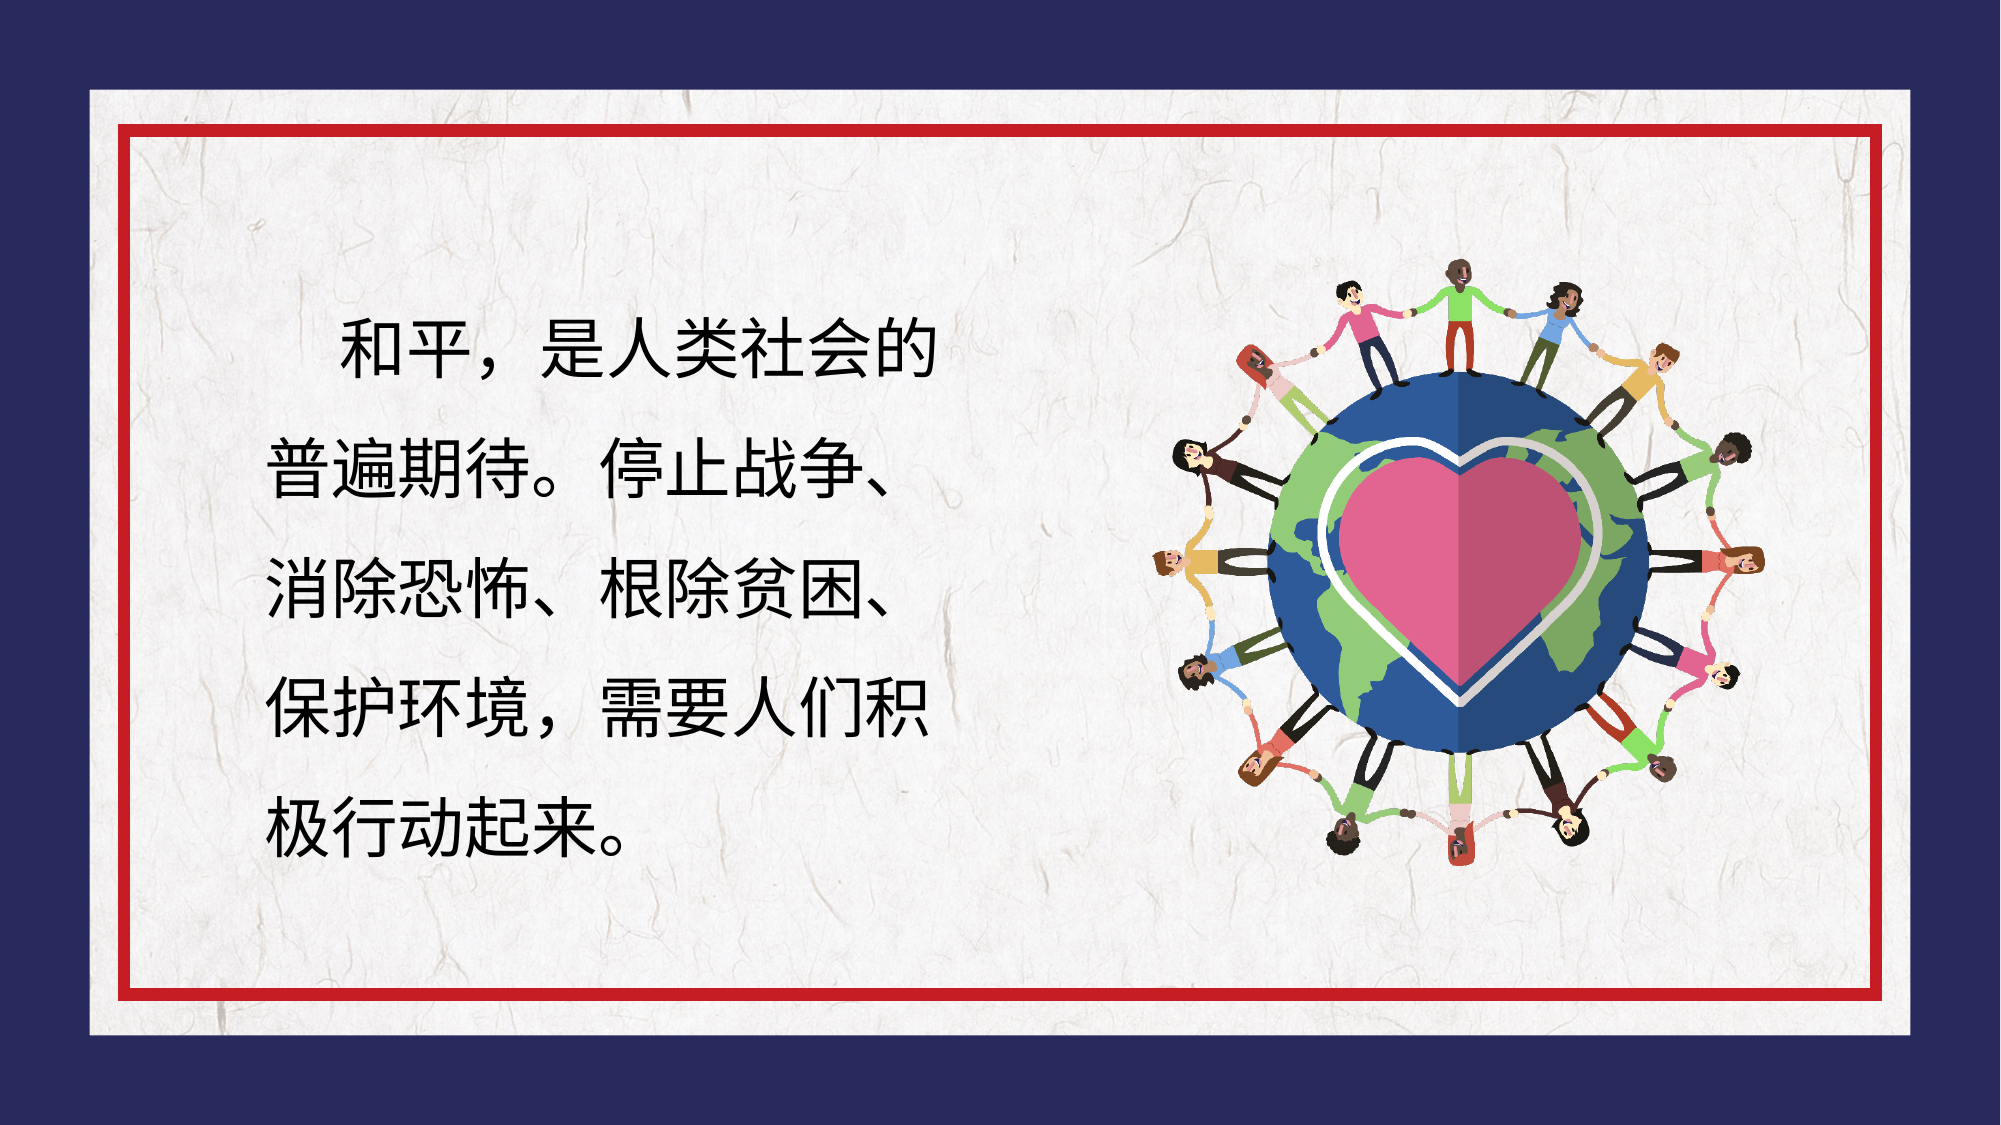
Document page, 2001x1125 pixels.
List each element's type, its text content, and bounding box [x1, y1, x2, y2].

picture [90, 90, 1910, 1035]
text_box 和平，是人类社会的普遍期待。停止战争、消除恐怖、根除贫困、保护环境，需要人们积极行动起来。 [249, 259, 1000, 874]
